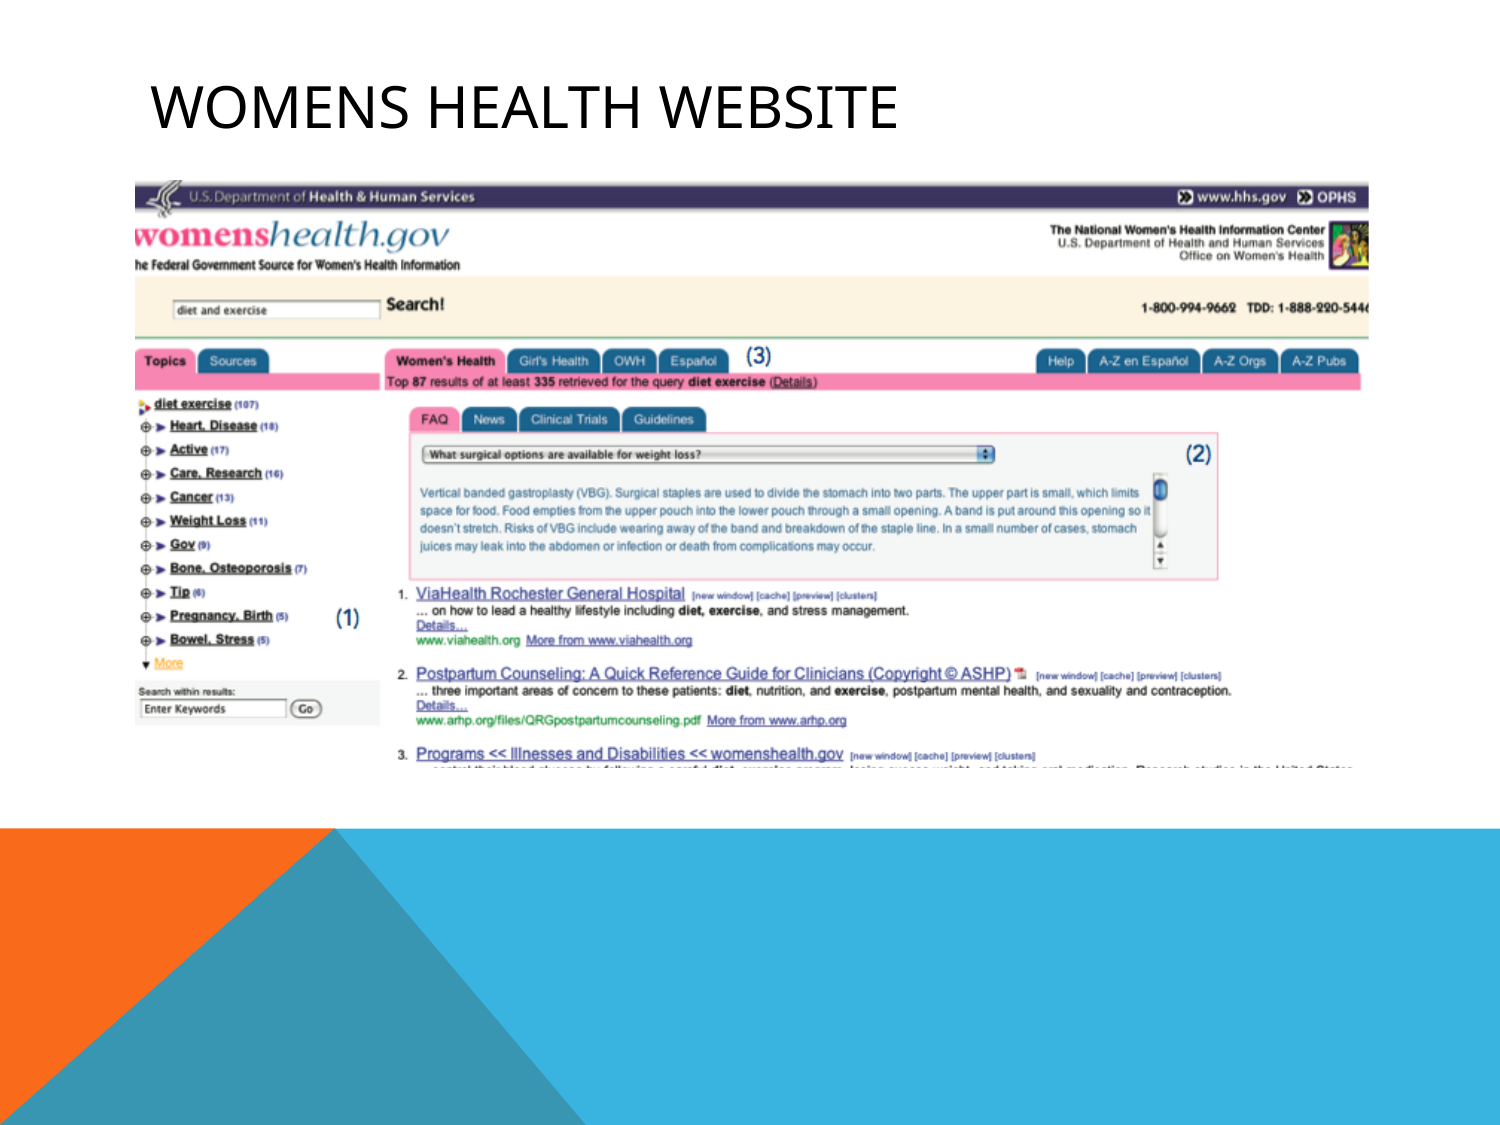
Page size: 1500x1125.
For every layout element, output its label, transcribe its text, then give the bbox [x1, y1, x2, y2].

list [134, 180, 1369, 768]
title Womens Health Website [135, 60, 1369, 150]
